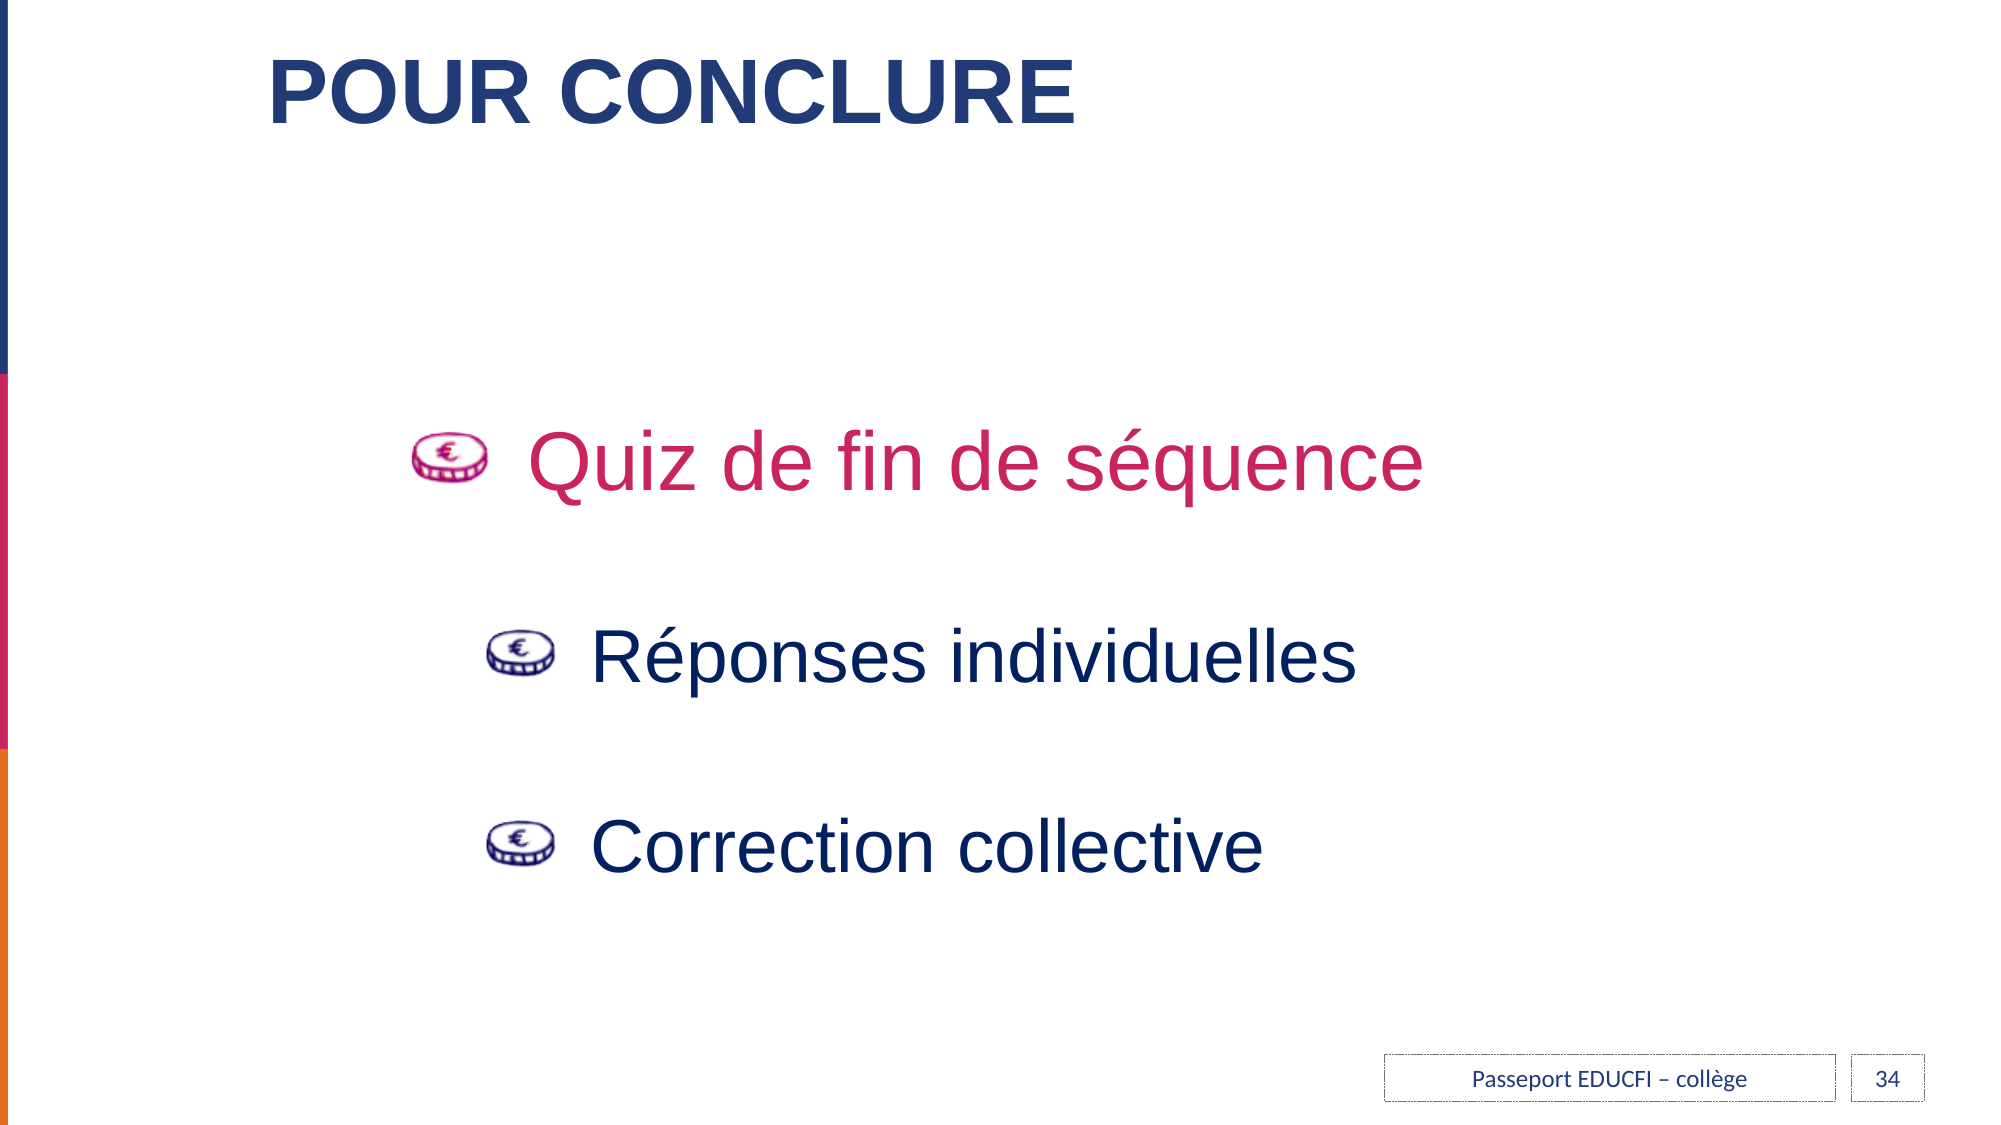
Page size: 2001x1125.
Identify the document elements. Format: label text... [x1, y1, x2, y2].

picture [407, 427, 528, 486]
footer Passeport EDUCFI – collège [1384, 1054, 1836, 1102]
picture [0, 0, 8, 1125]
list Quiz de fin de séquence Réponses individuelles Correction collective [392, 299, 1593, 902]
slide_number 34 [1851, 1054, 1925, 1102]
picture [482, 816, 591, 869]
title POUR CONCLURE [253, 36, 1895, 152]
picture [482, 625, 591, 679]
